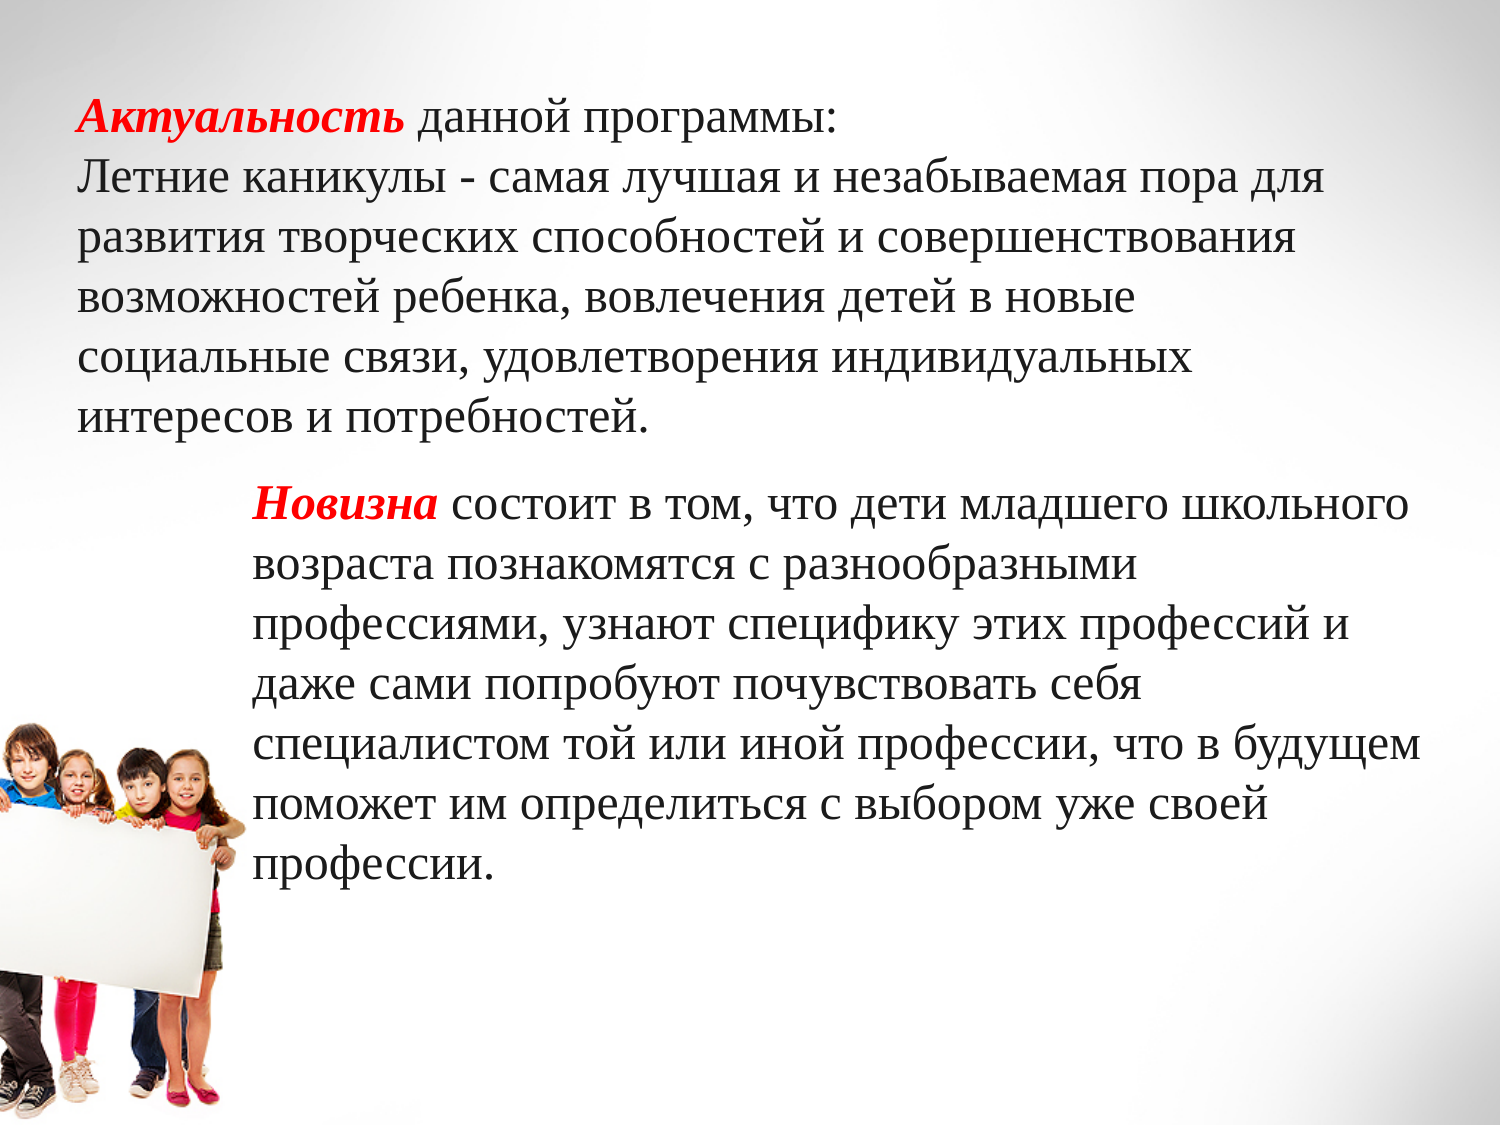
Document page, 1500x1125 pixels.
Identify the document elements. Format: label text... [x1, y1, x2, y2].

text_box Актуальность данной программы: Летние каникулы - самая лучшая и незабываемая пора для развития творческих способностей и совершенствования возможностей ребенка, вовлечения детей в новые социальные связи, удовлетворения индивидуальных интересов и потребностей. [62, 74, 1400, 450]
text_box Новизна состоит в том, что дети младшего школьного возраста познакомятся с разнообразными профессиями, узнают специфику этих профессий и даже сами попробуют почувствовать себя специалистом той или иной профессии, что в будущем поможет им определиться с выбором уже своей профессии. [237, 462, 1438, 898]
picture [0, 0, 1500, 1125]
